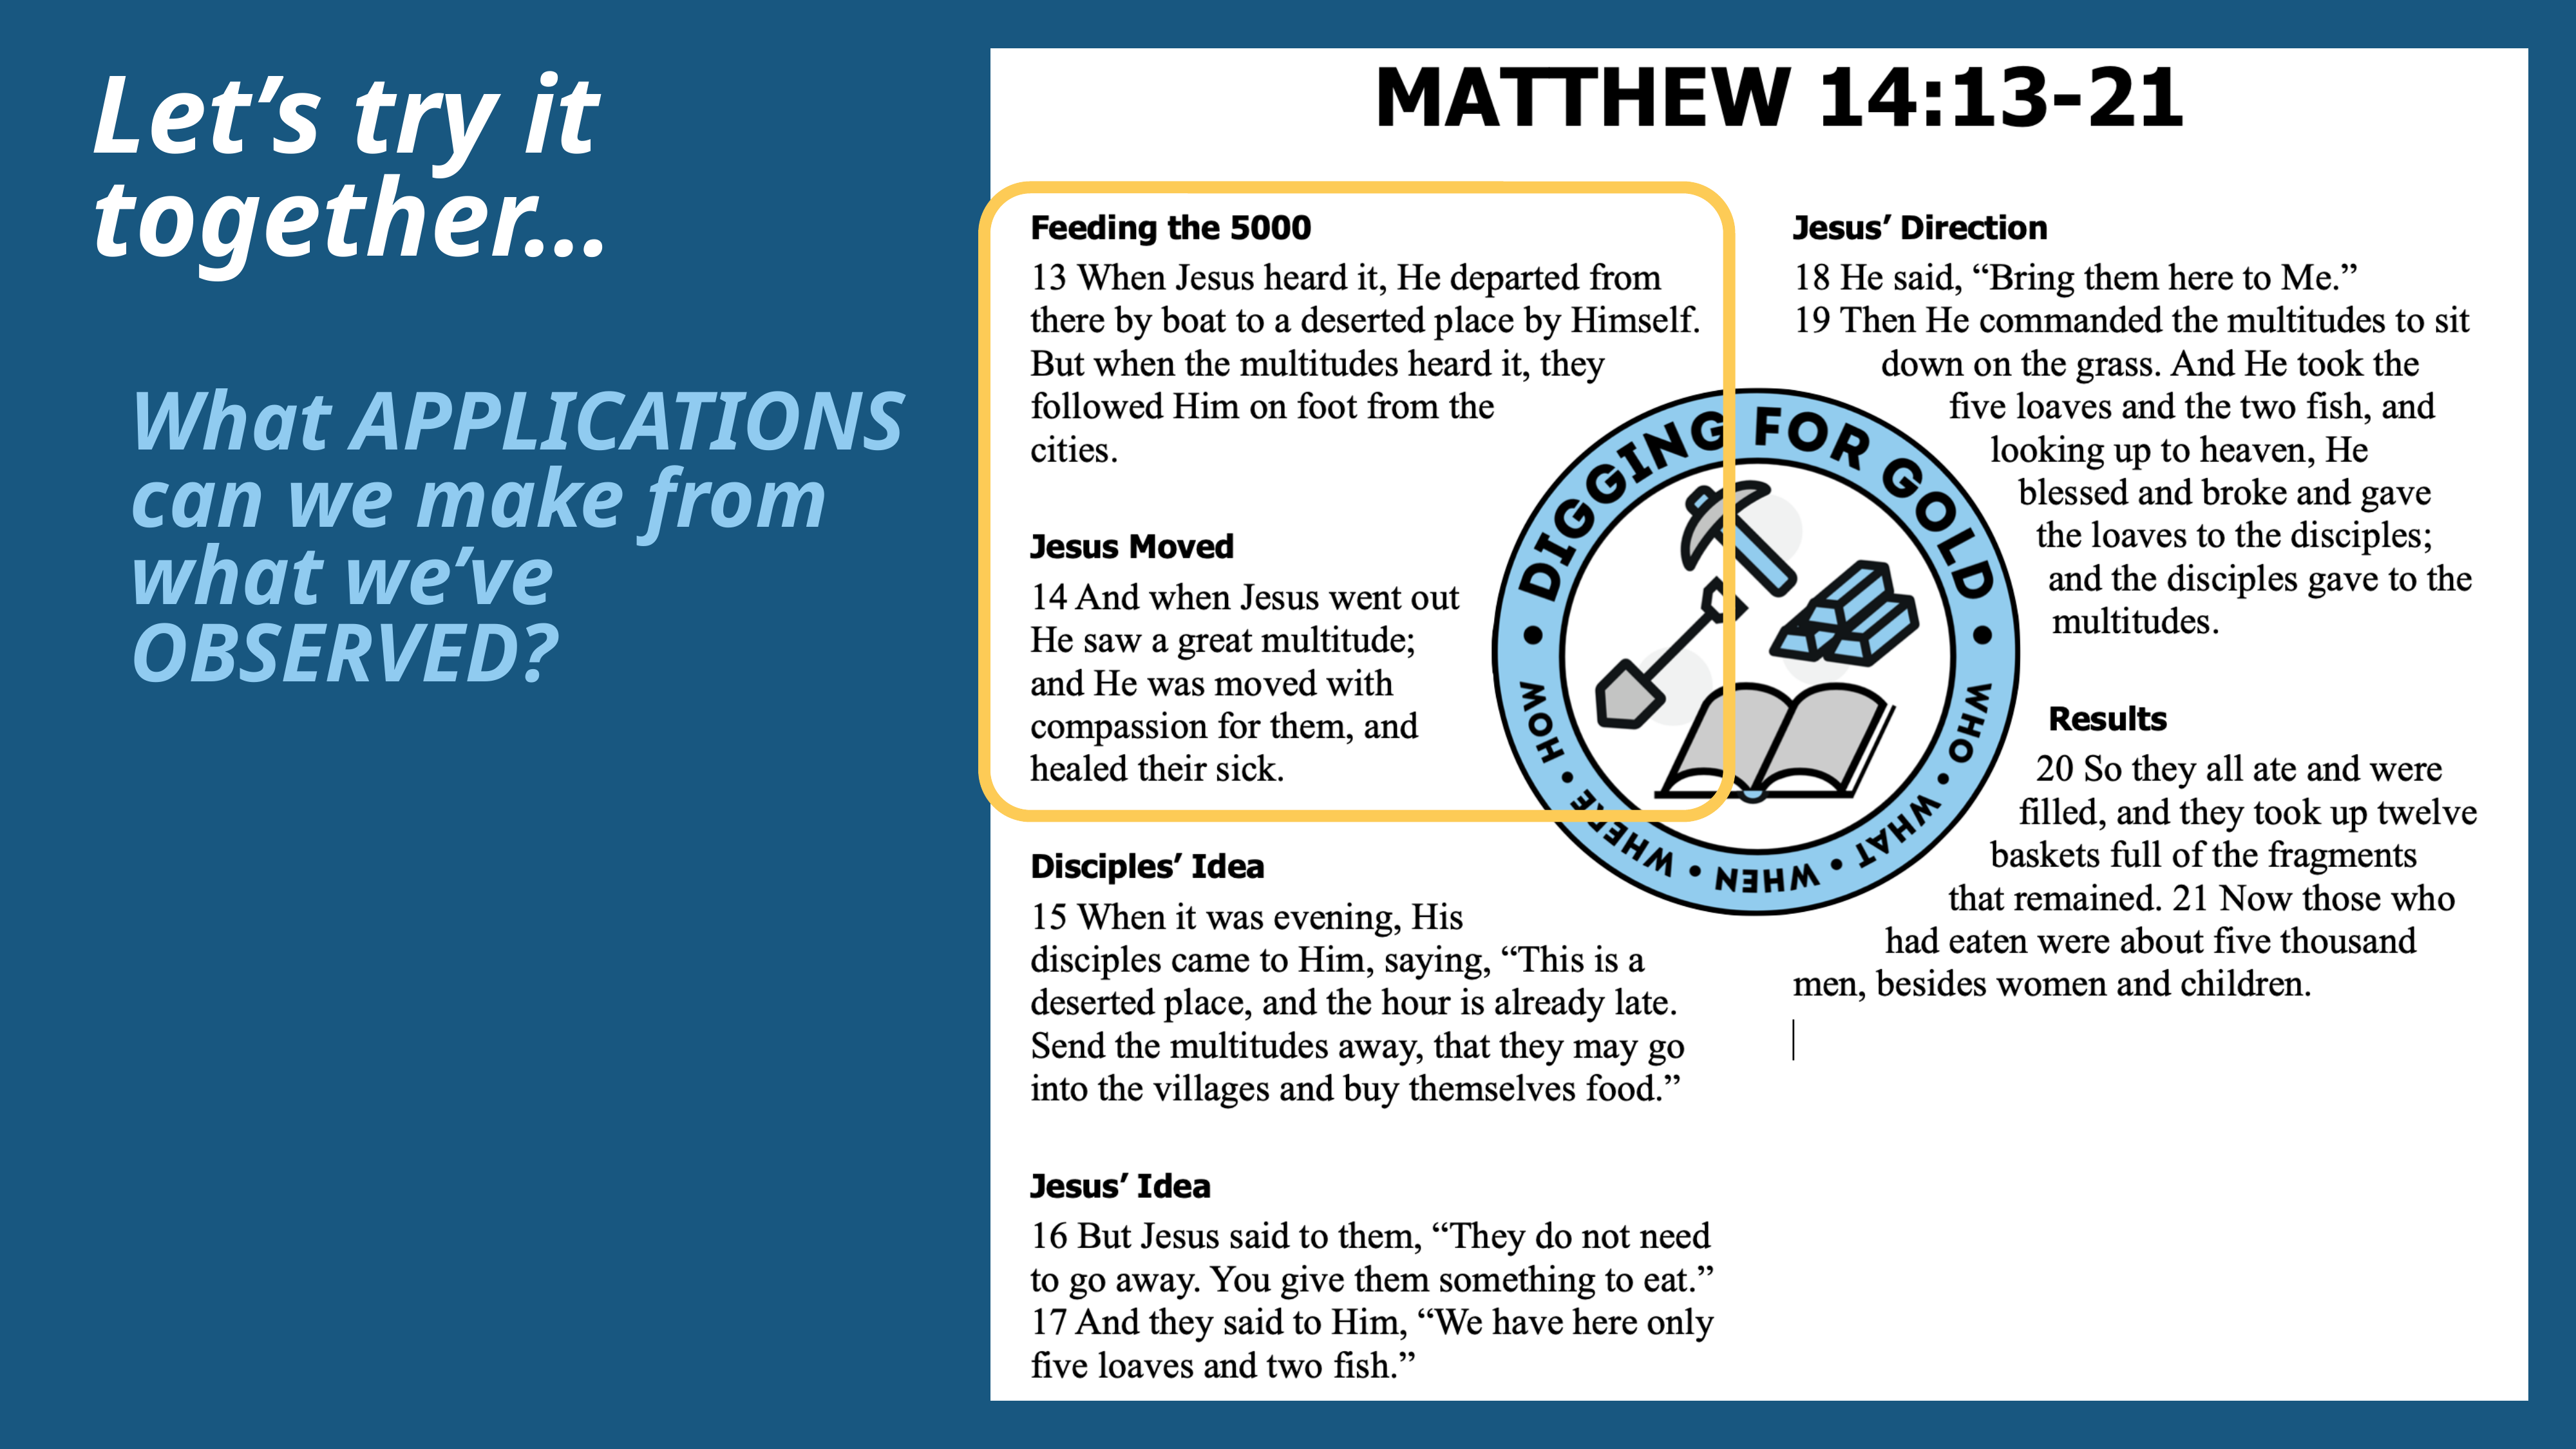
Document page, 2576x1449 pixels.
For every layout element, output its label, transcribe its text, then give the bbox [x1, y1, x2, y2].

text_box What APPLICATIONS can we make from what we’ve OBSERVED? [124, 382, 925, 703]
text_box Let’s try it together… [86, 65, 715, 282]
picture [990, 48, 2528, 1401]
text_box [984, 210, 990, 793]
